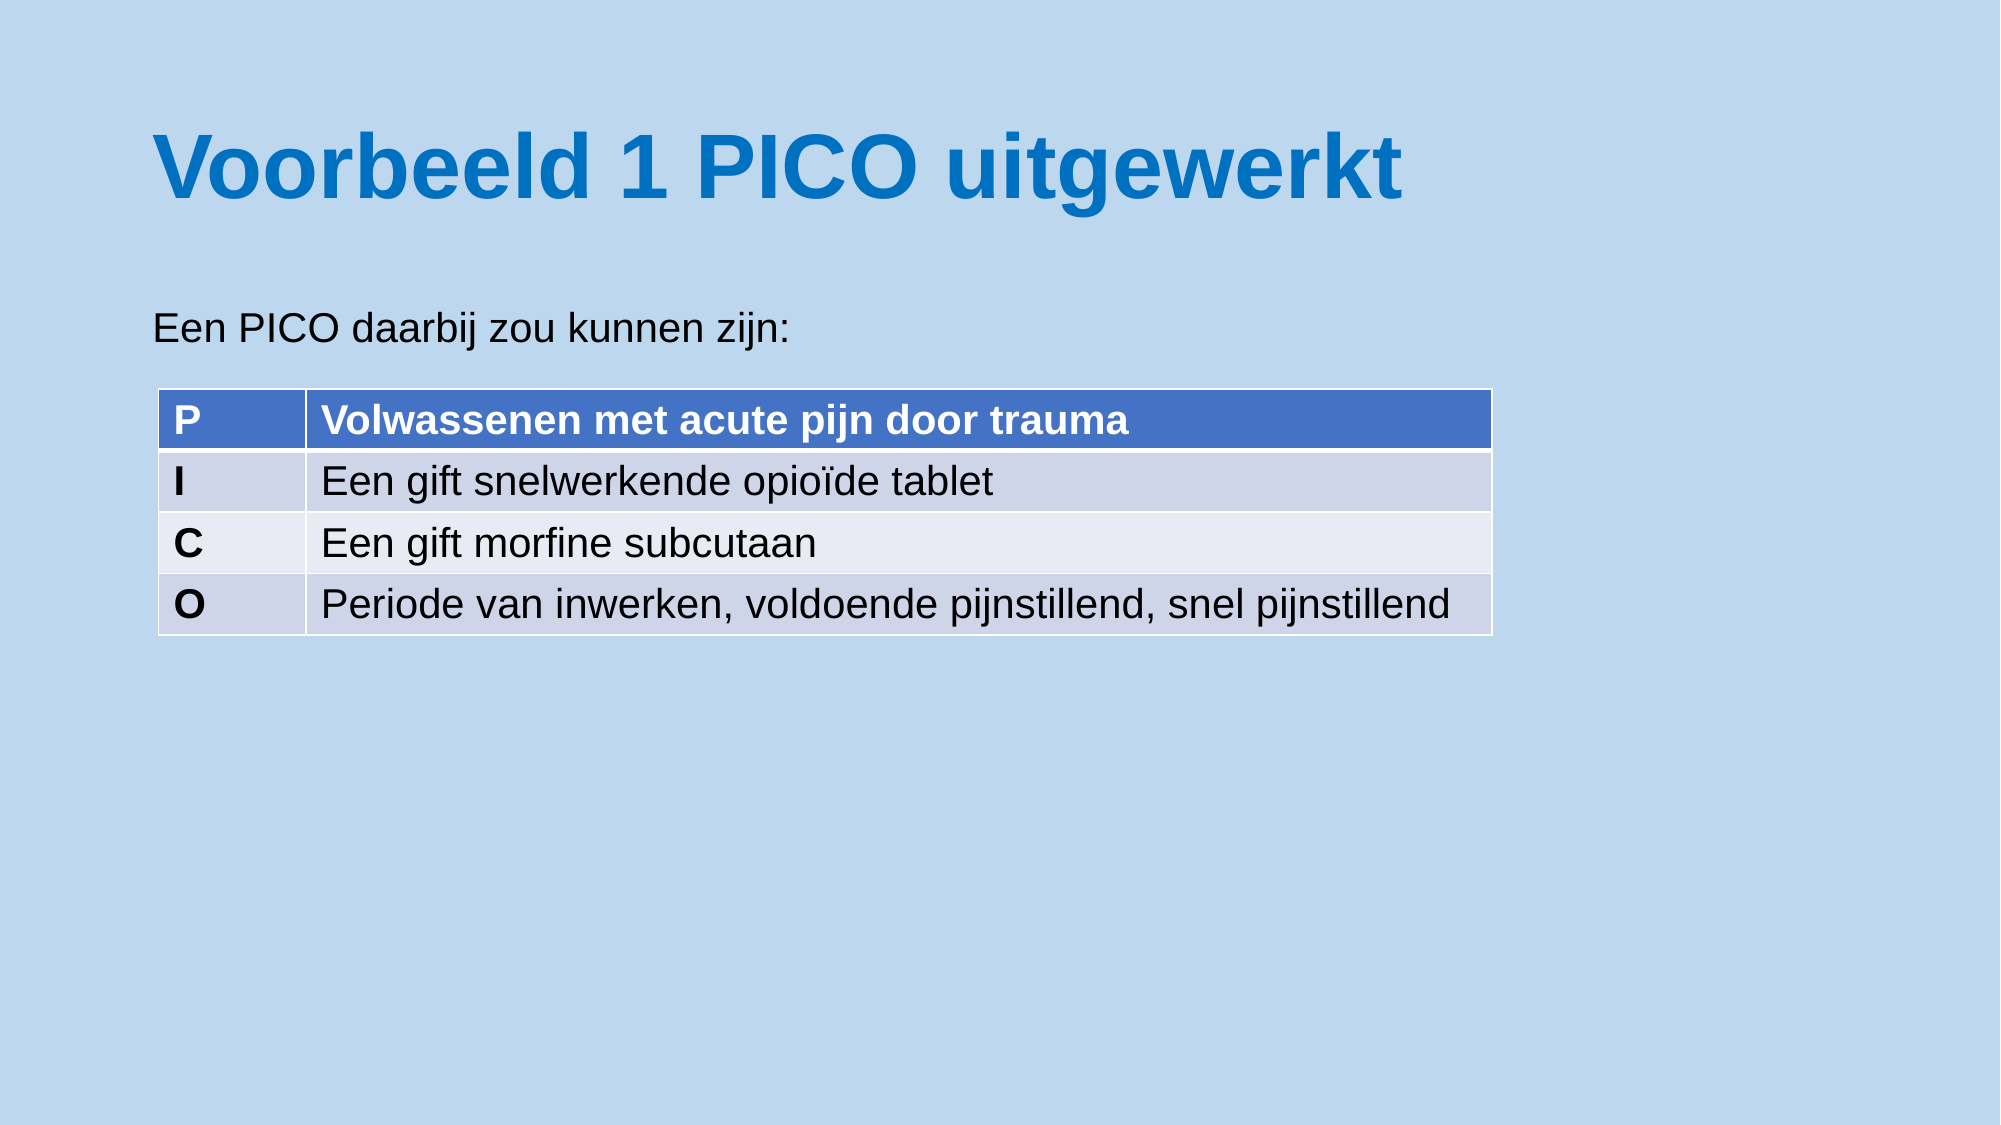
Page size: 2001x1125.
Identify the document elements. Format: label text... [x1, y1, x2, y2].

table_cell Periode van inwerken, voldoende pijnstillend, snel pijnstillend [307, 574, 1491, 634]
table_cell Een gift morfine subcutaan [307, 513, 1491, 573]
table_cell O [159, 574, 305, 634]
table_cell C [159, 513, 305, 573]
title Voorbeeld 1 PICO uitgewerkt [137, 59, 1863, 278]
table_header Volwassenen met acute pijn door trauma [307, 390, 1491, 448]
table_header P [159, 390, 305, 448]
table_cell I [159, 453, 305, 511]
table_cell Een gift snelwerkende opioïde tablet [307, 453, 1491, 511]
list Een PICO daarbij zou kunnen zijn: [137, 299, 1863, 1014]
